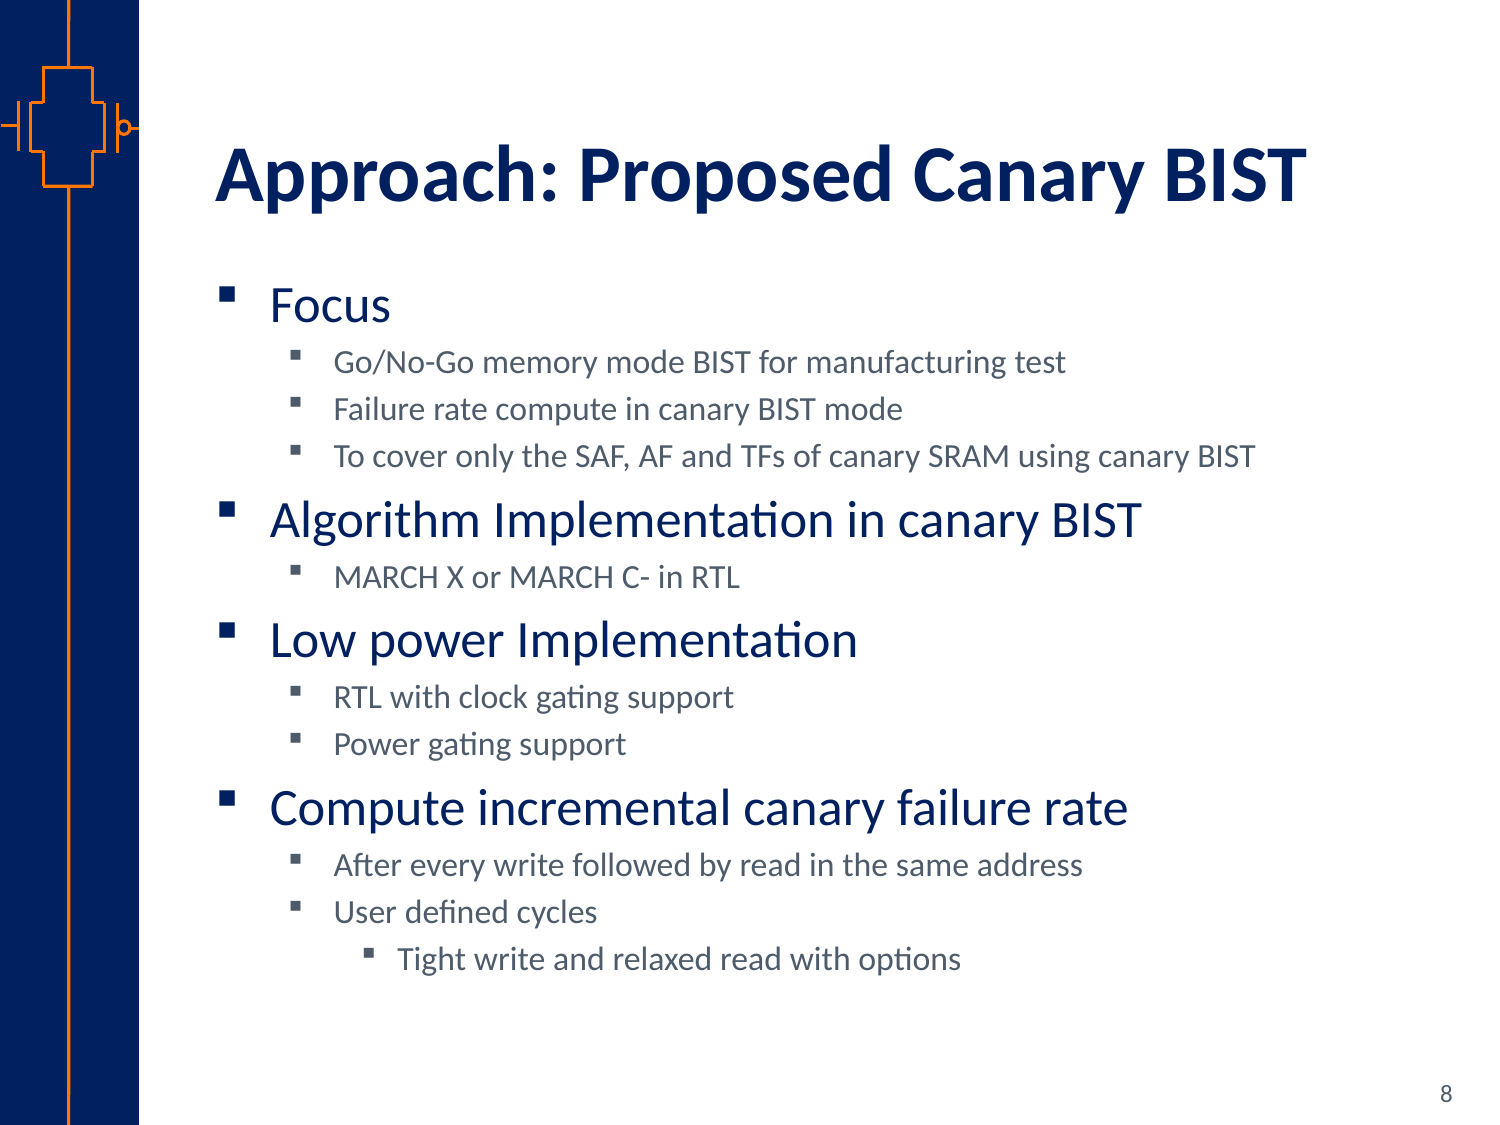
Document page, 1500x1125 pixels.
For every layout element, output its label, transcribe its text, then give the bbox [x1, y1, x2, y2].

slide_number 8 [1425, 1062, 1488, 1123]
title Approach: Proposed Canary BIST [200, 37, 1388, 225]
list Focus Go/No-Go memory mode BIST for manufacturing test Failure rate compute in canary BIST mode To cover only the SAF, AF and TFs of canary SRAM using canary BIST Algorithm Implementation in canary BIST MARCH X or MARCH C- in RTL Low power Implementation RTL with clock gating support Power gating support Compute incremental canary failure rate After every write followed by read in the same address User defined cycles Tight write and relaxed read with options [200, 262, 1425, 988]
